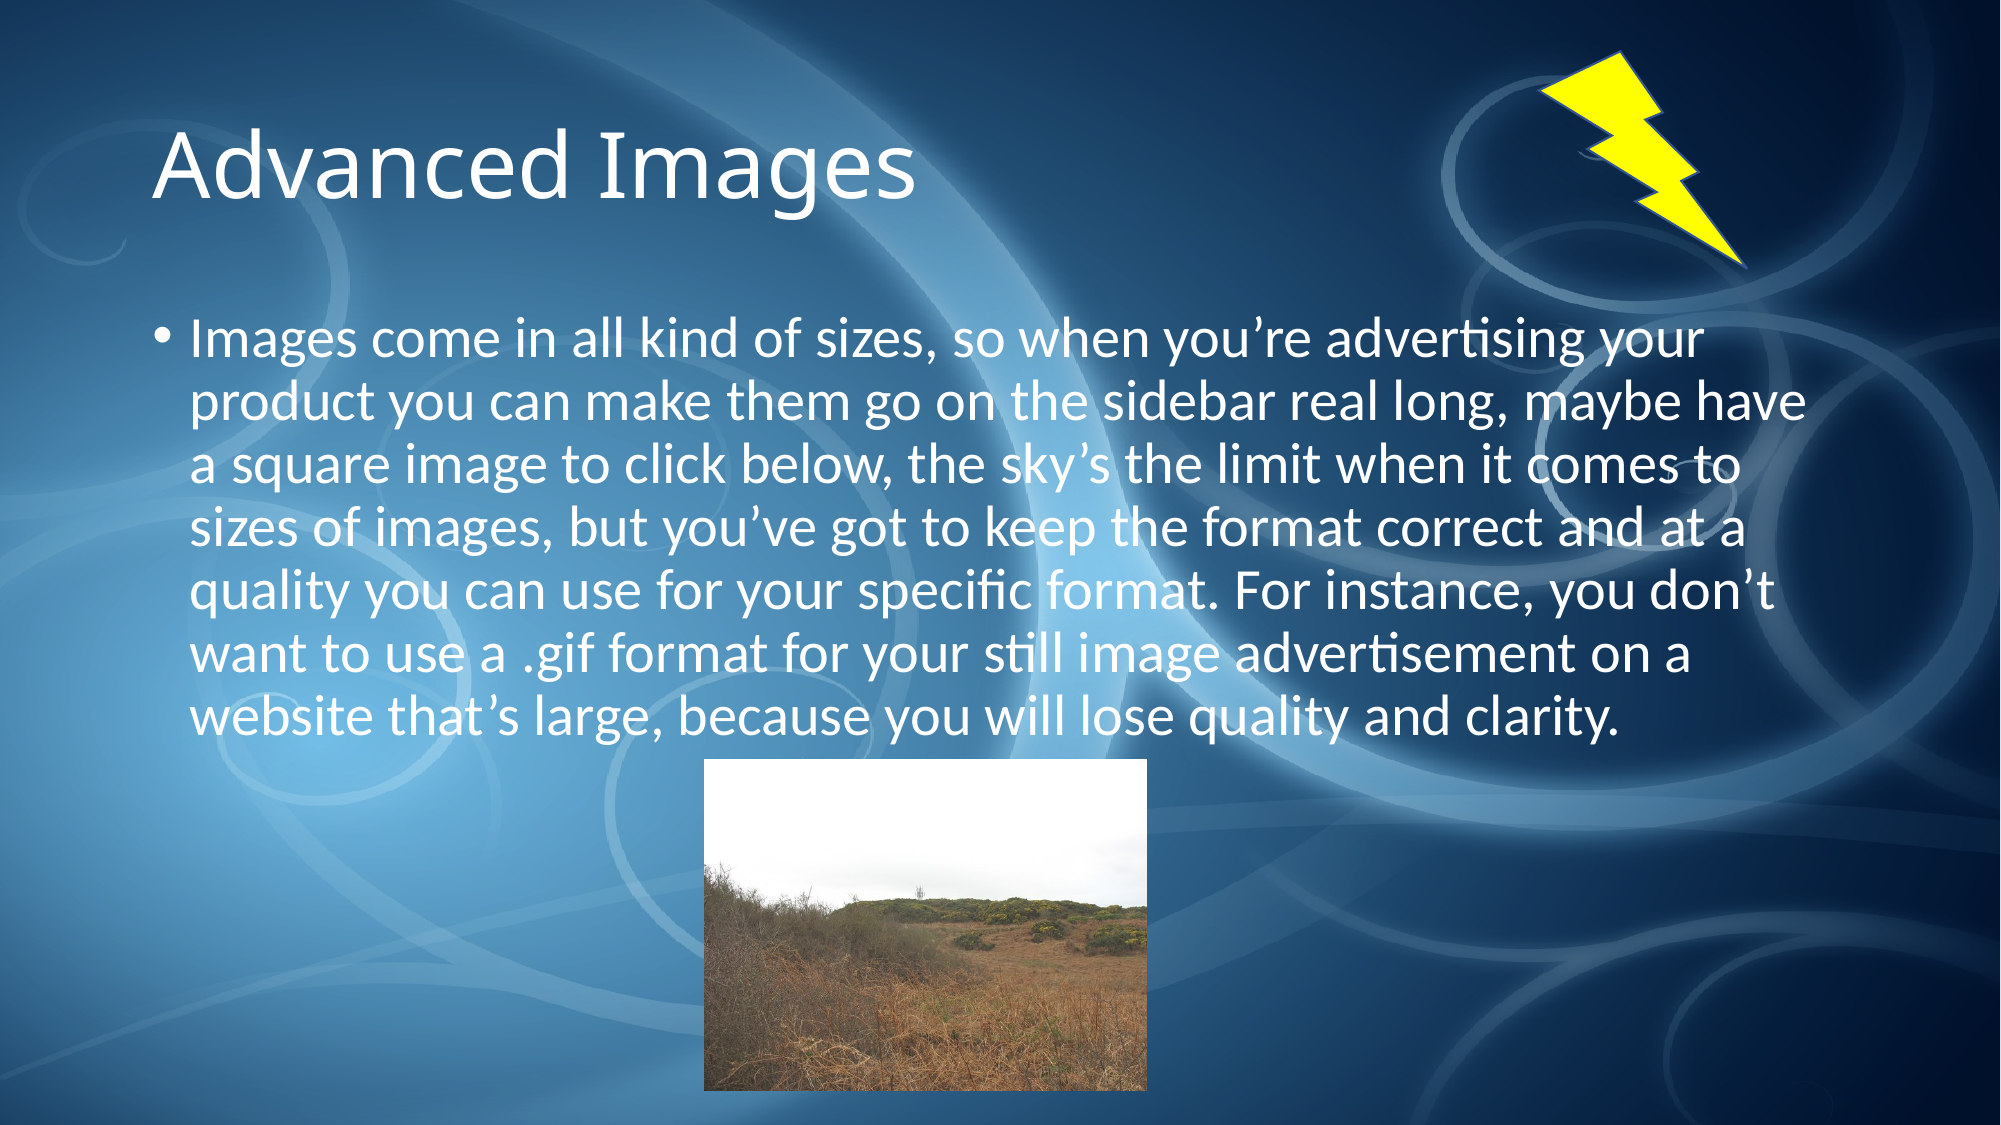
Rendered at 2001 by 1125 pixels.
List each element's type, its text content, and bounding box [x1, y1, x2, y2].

title Advanced Images [137, 59, 1863, 278]
list Images come in all kind of sizes, so when you’re advertising your product you can make them go on the sidebar real long, maybe have a square image to click below, the sky’s the limit when it comes to sizes of images, but you’ve got to keep the format correct and at a quality you can use for your specific format. For instance, you don’t want to use a .gif format for your still image advertisement on a website that’s large, because you will lose quality and clarity. [137, 299, 1863, 1014]
text_box [1536, 49, 1749, 270]
picture [0, 0, 2001, 1125]
